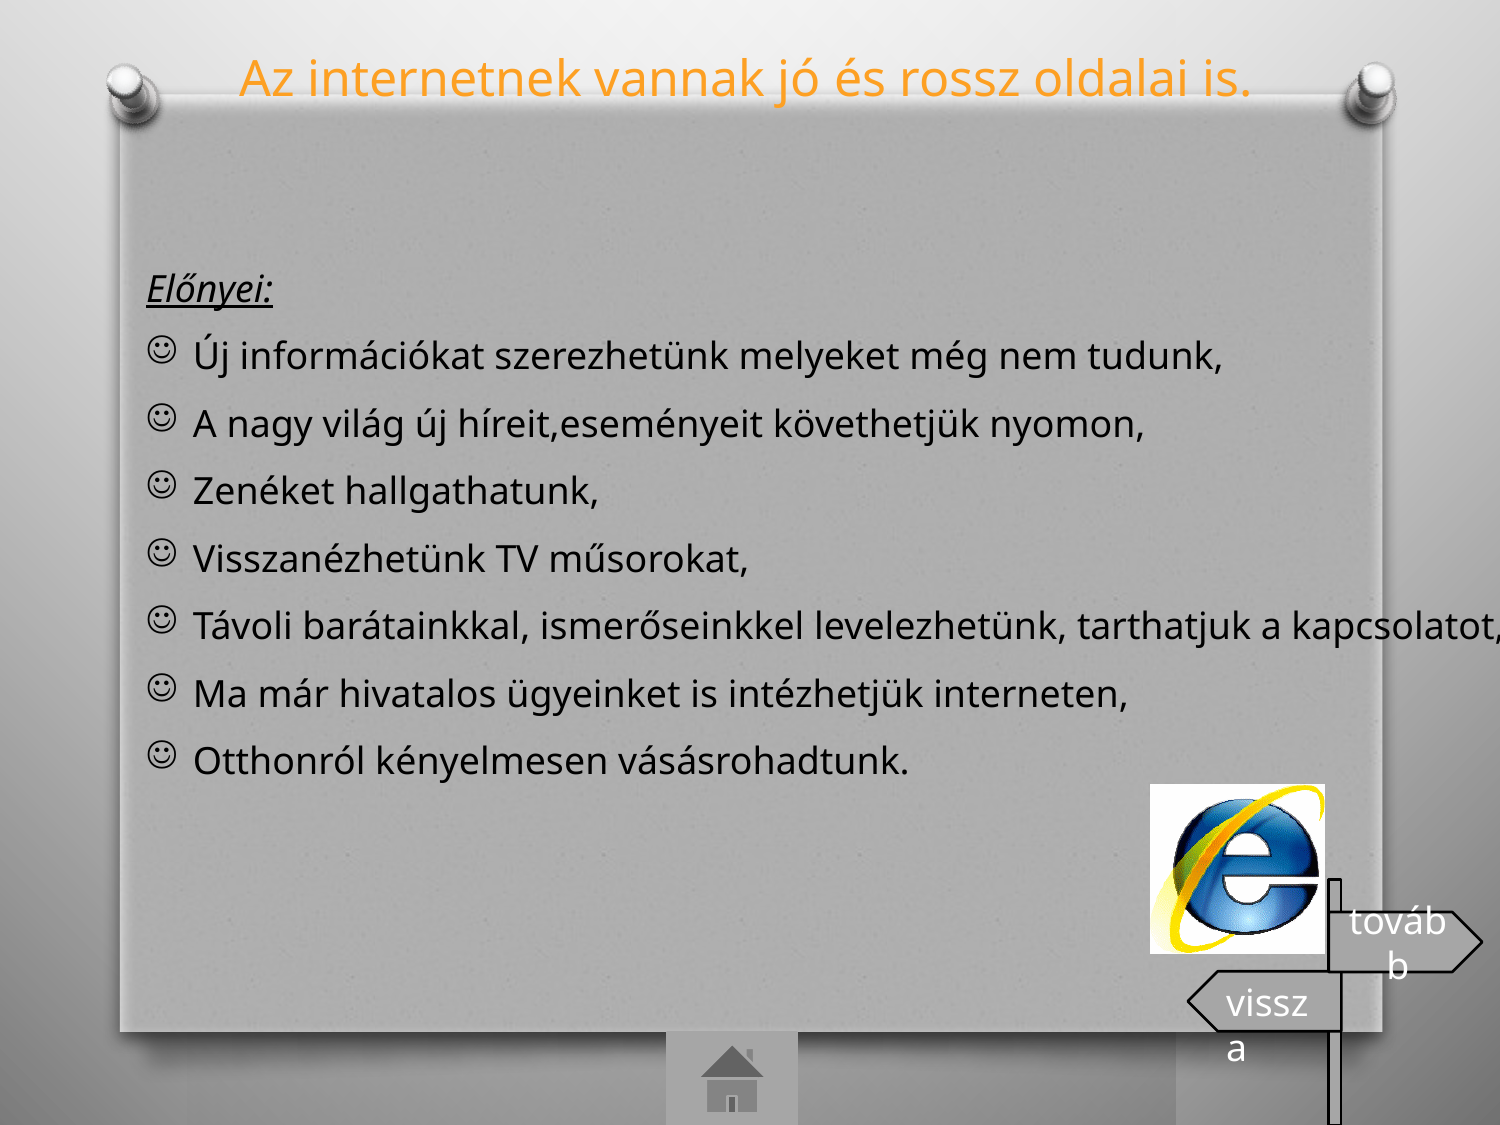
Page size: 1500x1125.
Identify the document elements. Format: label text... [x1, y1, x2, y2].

text_box tovább [1327, 910, 1484, 974]
picture [1150, 765, 1326, 972]
text_box [1186, 977, 1211, 1027]
text_box [1328, 878, 1342, 910]
text_box Előnyei: Új információkat szerezhetünk melyeket még nem tudunk, A nagy világ új híreit,eseményeit követhetjük nyomon, Zenéket hallgathatunk, Visszanézhetünk TV műsorokat, Távoli barátainkkal, ismerőseinkkel levelezhetünk, tarthatjuk a kapcsolatot, Ma már hivatalos ügyeinket is intézhetjük interneten, Otthonról kényelmesen vásásrohadtunk. [131, 235, 1500, 790]
text_box [1327, 1033, 1342, 1125]
text_box Az internetnek vannak jó és rossz oldalai is. [126, 39, 1367, 114]
text_box [666, 1031, 798, 1125]
picture [1335, 35, 1439, 156]
text_box vissza [1211, 971, 1340, 1076]
picture [75, 29, 178, 153]
